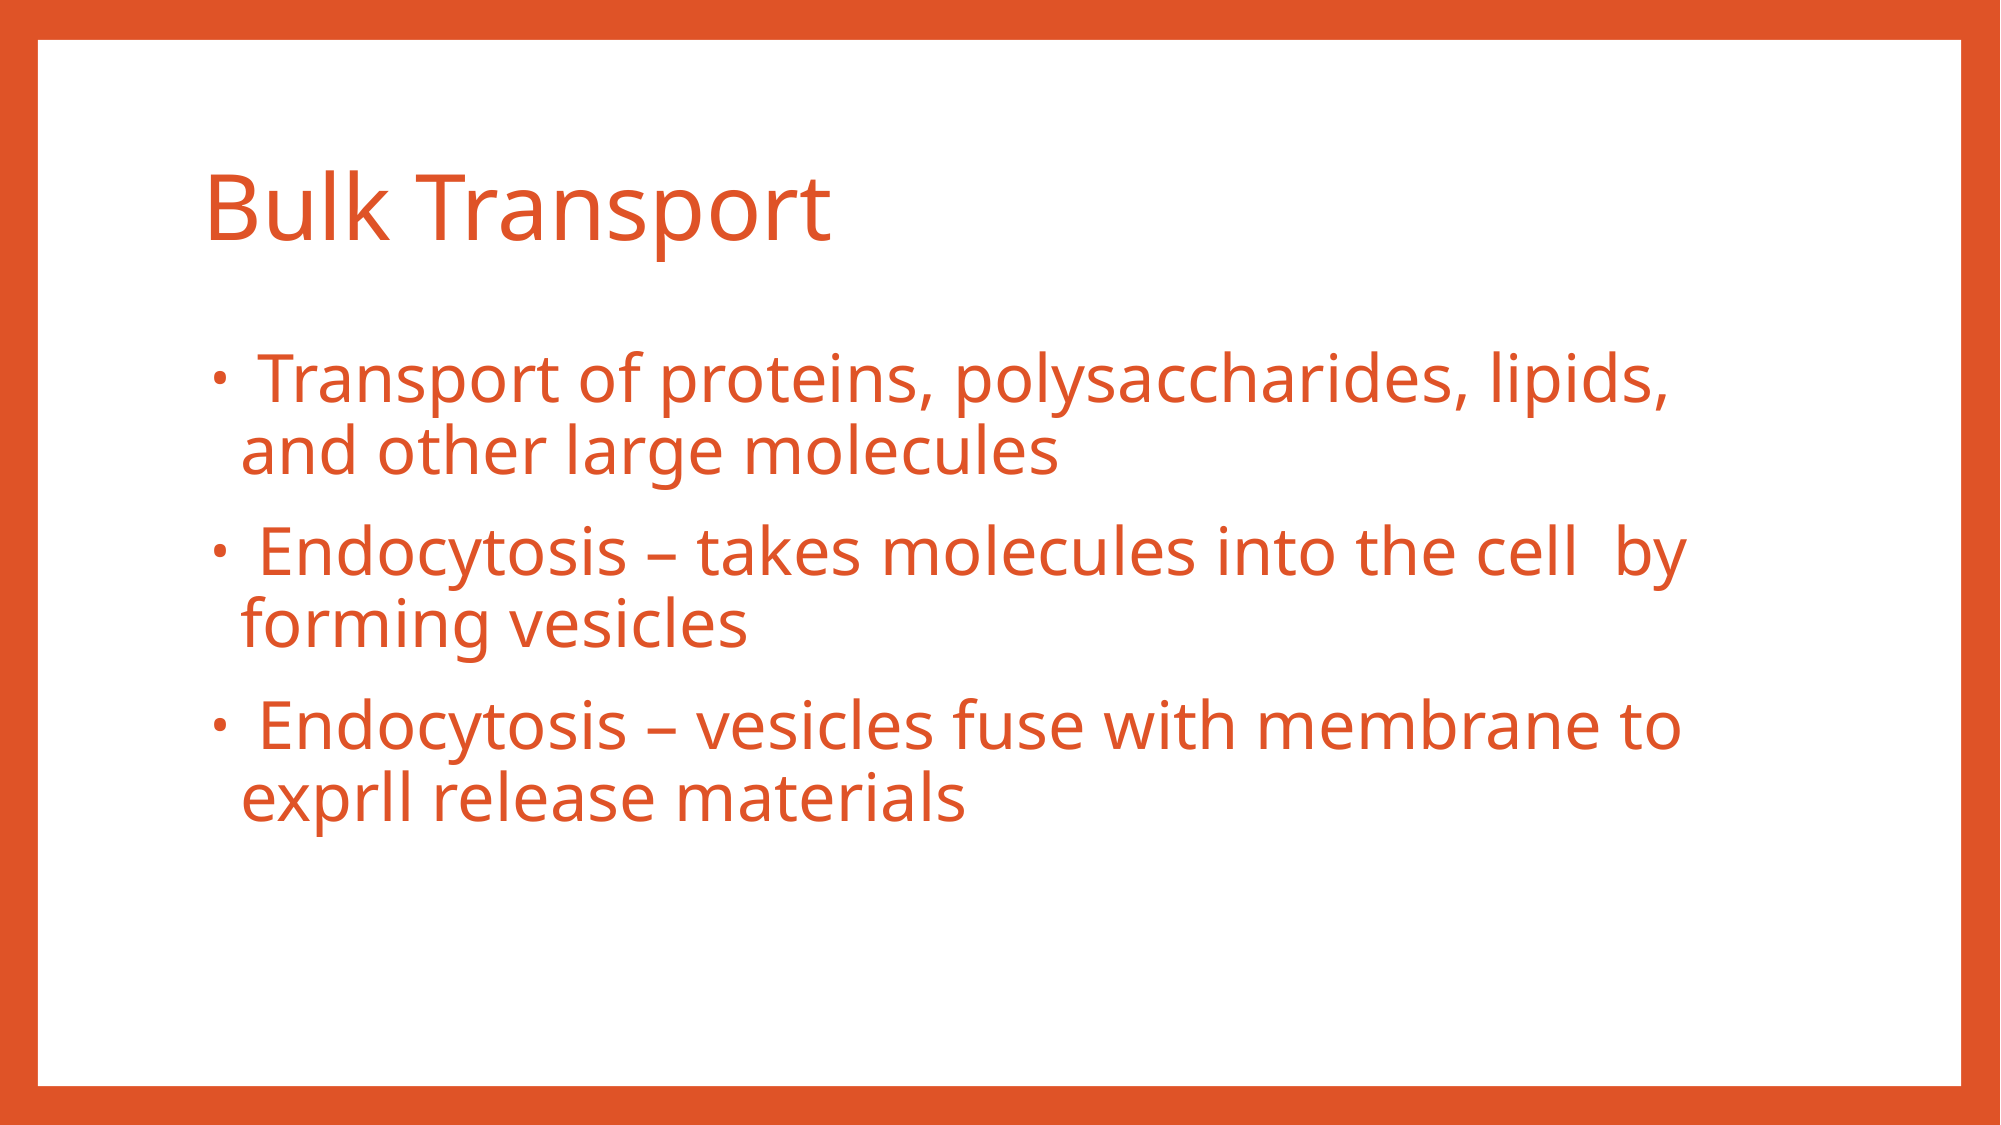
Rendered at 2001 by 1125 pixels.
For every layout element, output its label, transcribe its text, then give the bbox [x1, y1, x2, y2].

list Transport of proteins, polysaccharides, lipids, and other large molecules Endocytosis – takes molecules into the cell by forming vesicles Endocytosis – vesicles fuse with membrane to exprll release materials [187, 337, 1808, 1000]
title Bulk Transport [187, 99, 1808, 323]
